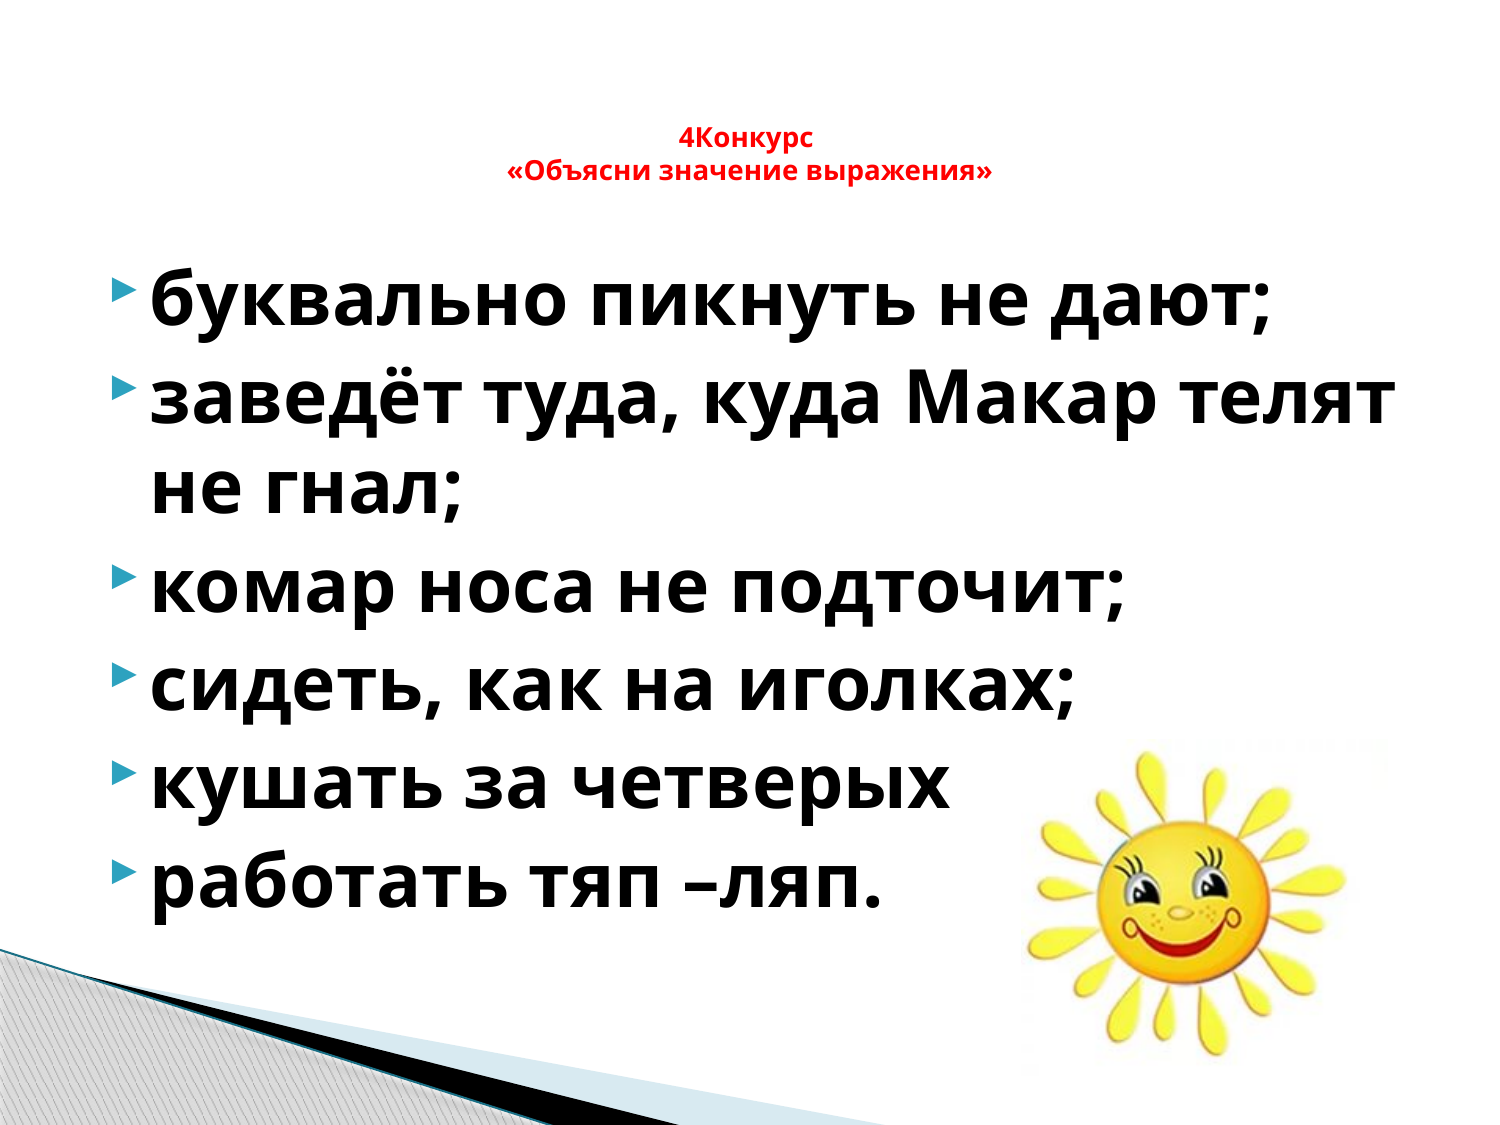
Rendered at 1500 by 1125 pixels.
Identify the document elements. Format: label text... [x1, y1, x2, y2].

title 4Конкурс «Объясни значение выражения» [75, 45, 1425, 233]
picture [1021, 739, 1388, 1076]
list буквально пикнуть не дают; заведёт туда, куда Макар телят не гнал; комар носа не подточит; сидеть, как на иголках; кушать за четверых работать тяп –ляп. [75, 243, 1425, 986]
